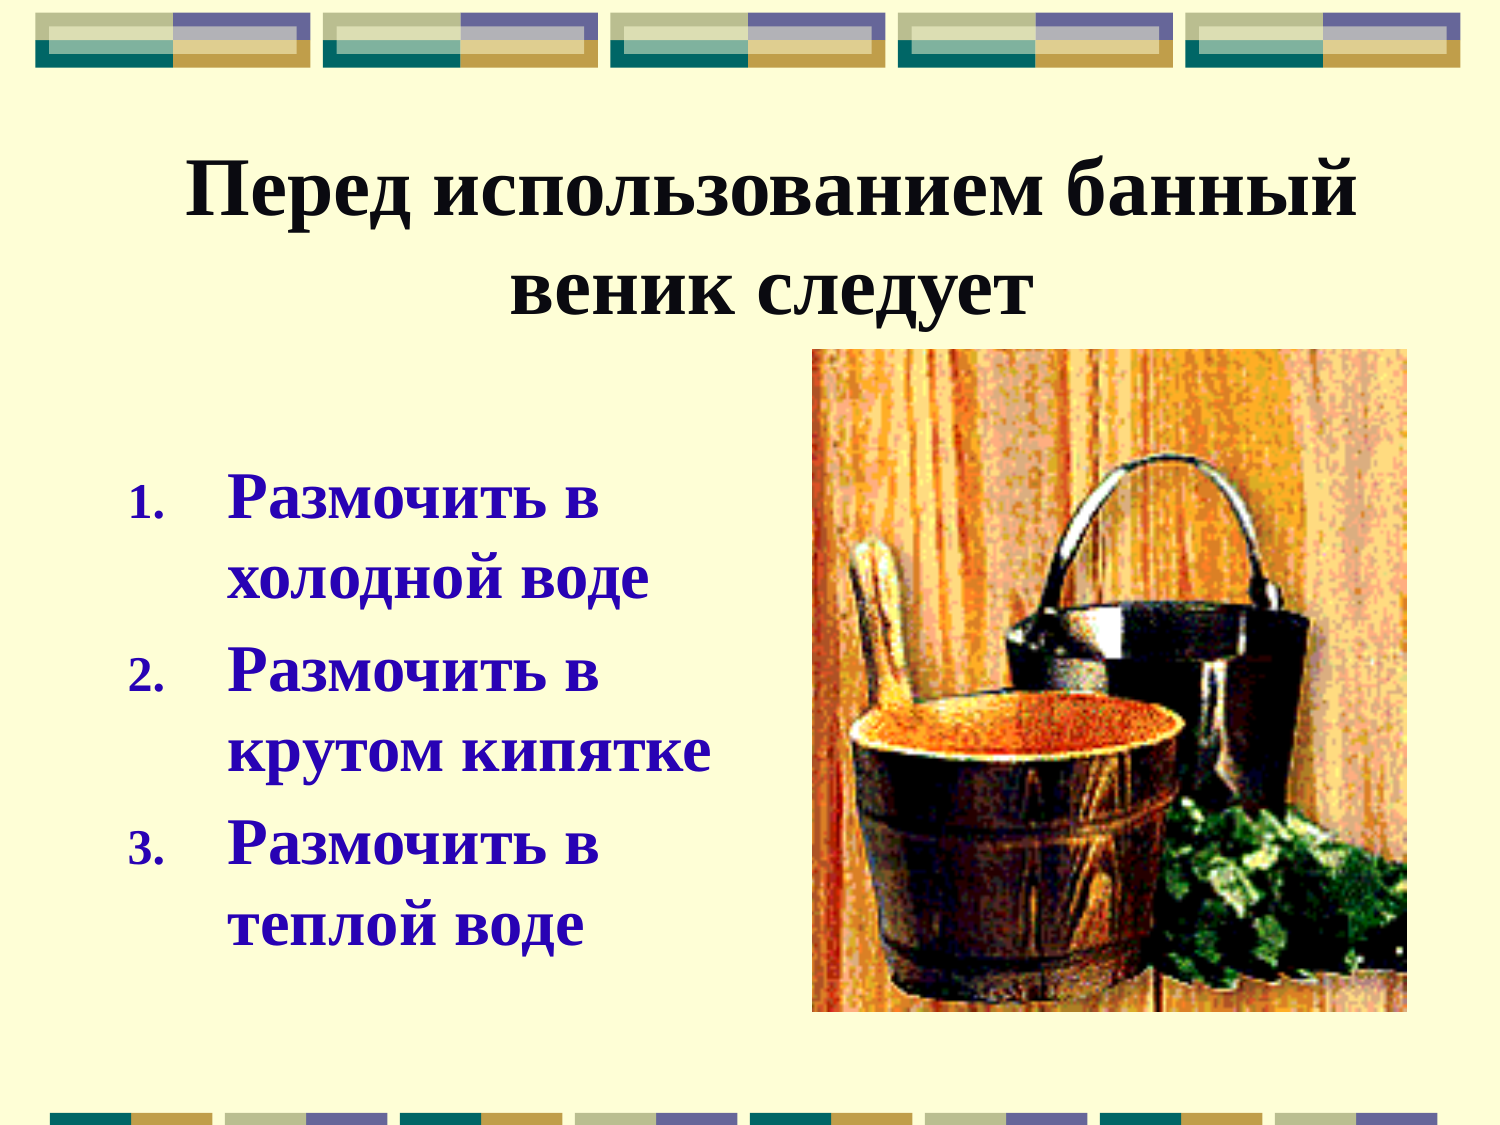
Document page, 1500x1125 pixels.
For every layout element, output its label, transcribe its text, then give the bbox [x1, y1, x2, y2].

picture [812, 349, 1407, 1012]
title Перед использованием банный веник следует [159, 136, 1386, 327]
list Размочить в холодной воде Размочить в крутом кипятке Размочить в теплой воде [112, 444, 751, 1001]
